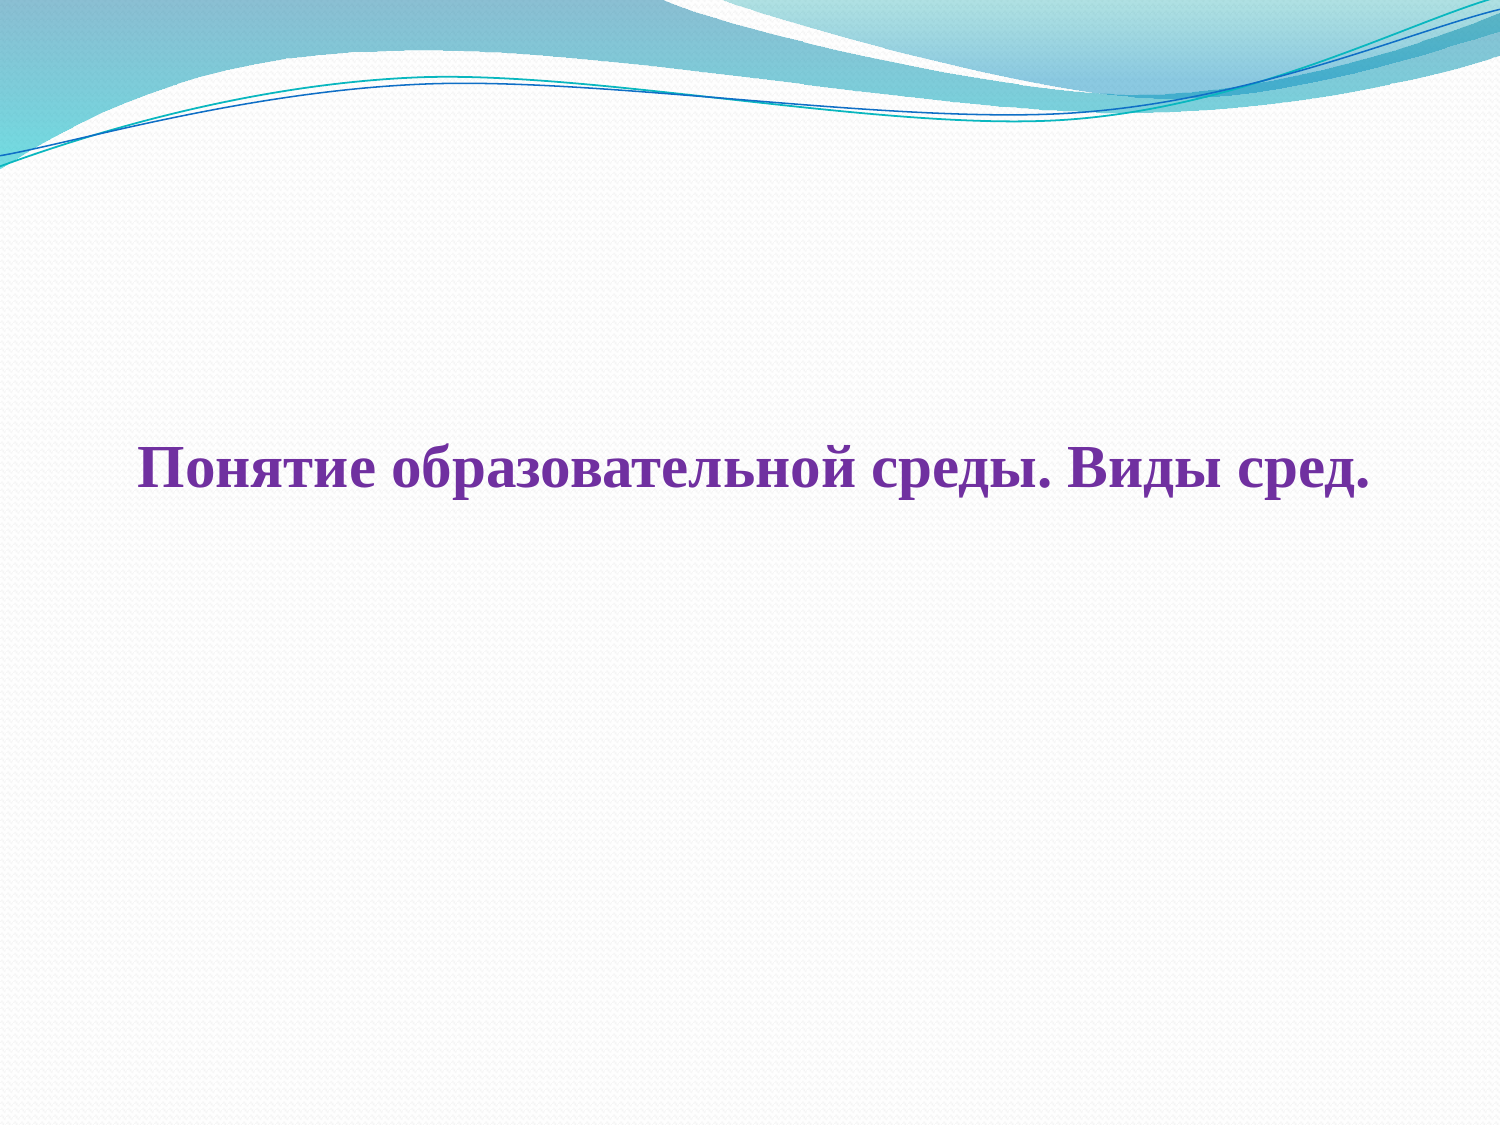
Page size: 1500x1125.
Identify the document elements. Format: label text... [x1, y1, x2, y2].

title Понятие образовательной среды. Виды сред. [135, 349, 1374, 500]
